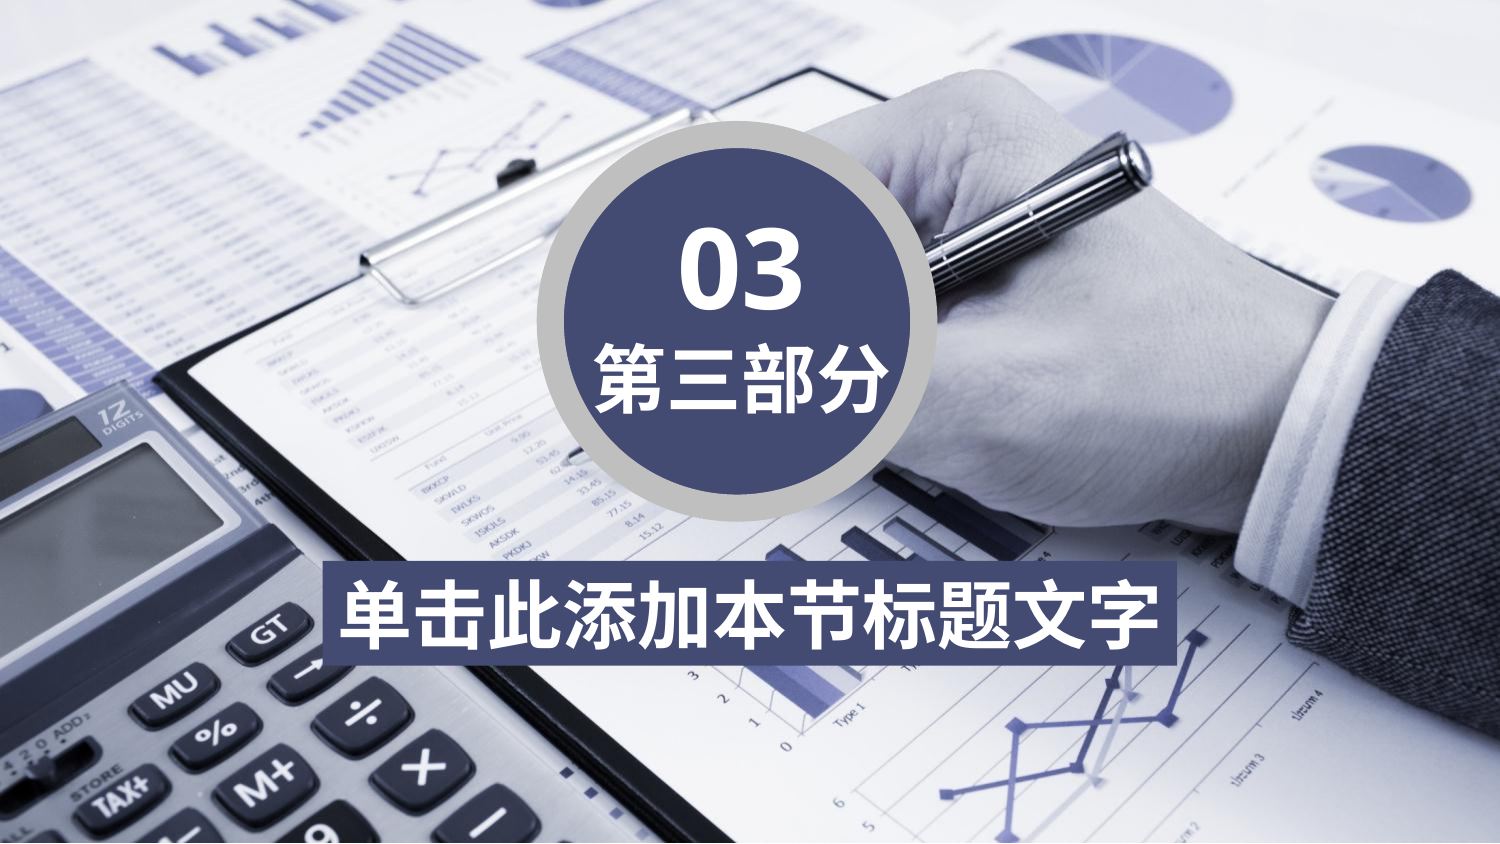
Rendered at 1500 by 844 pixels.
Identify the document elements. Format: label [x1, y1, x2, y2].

picture [0, 0, 1500, 843]
text_box [550, 134, 924, 509]
